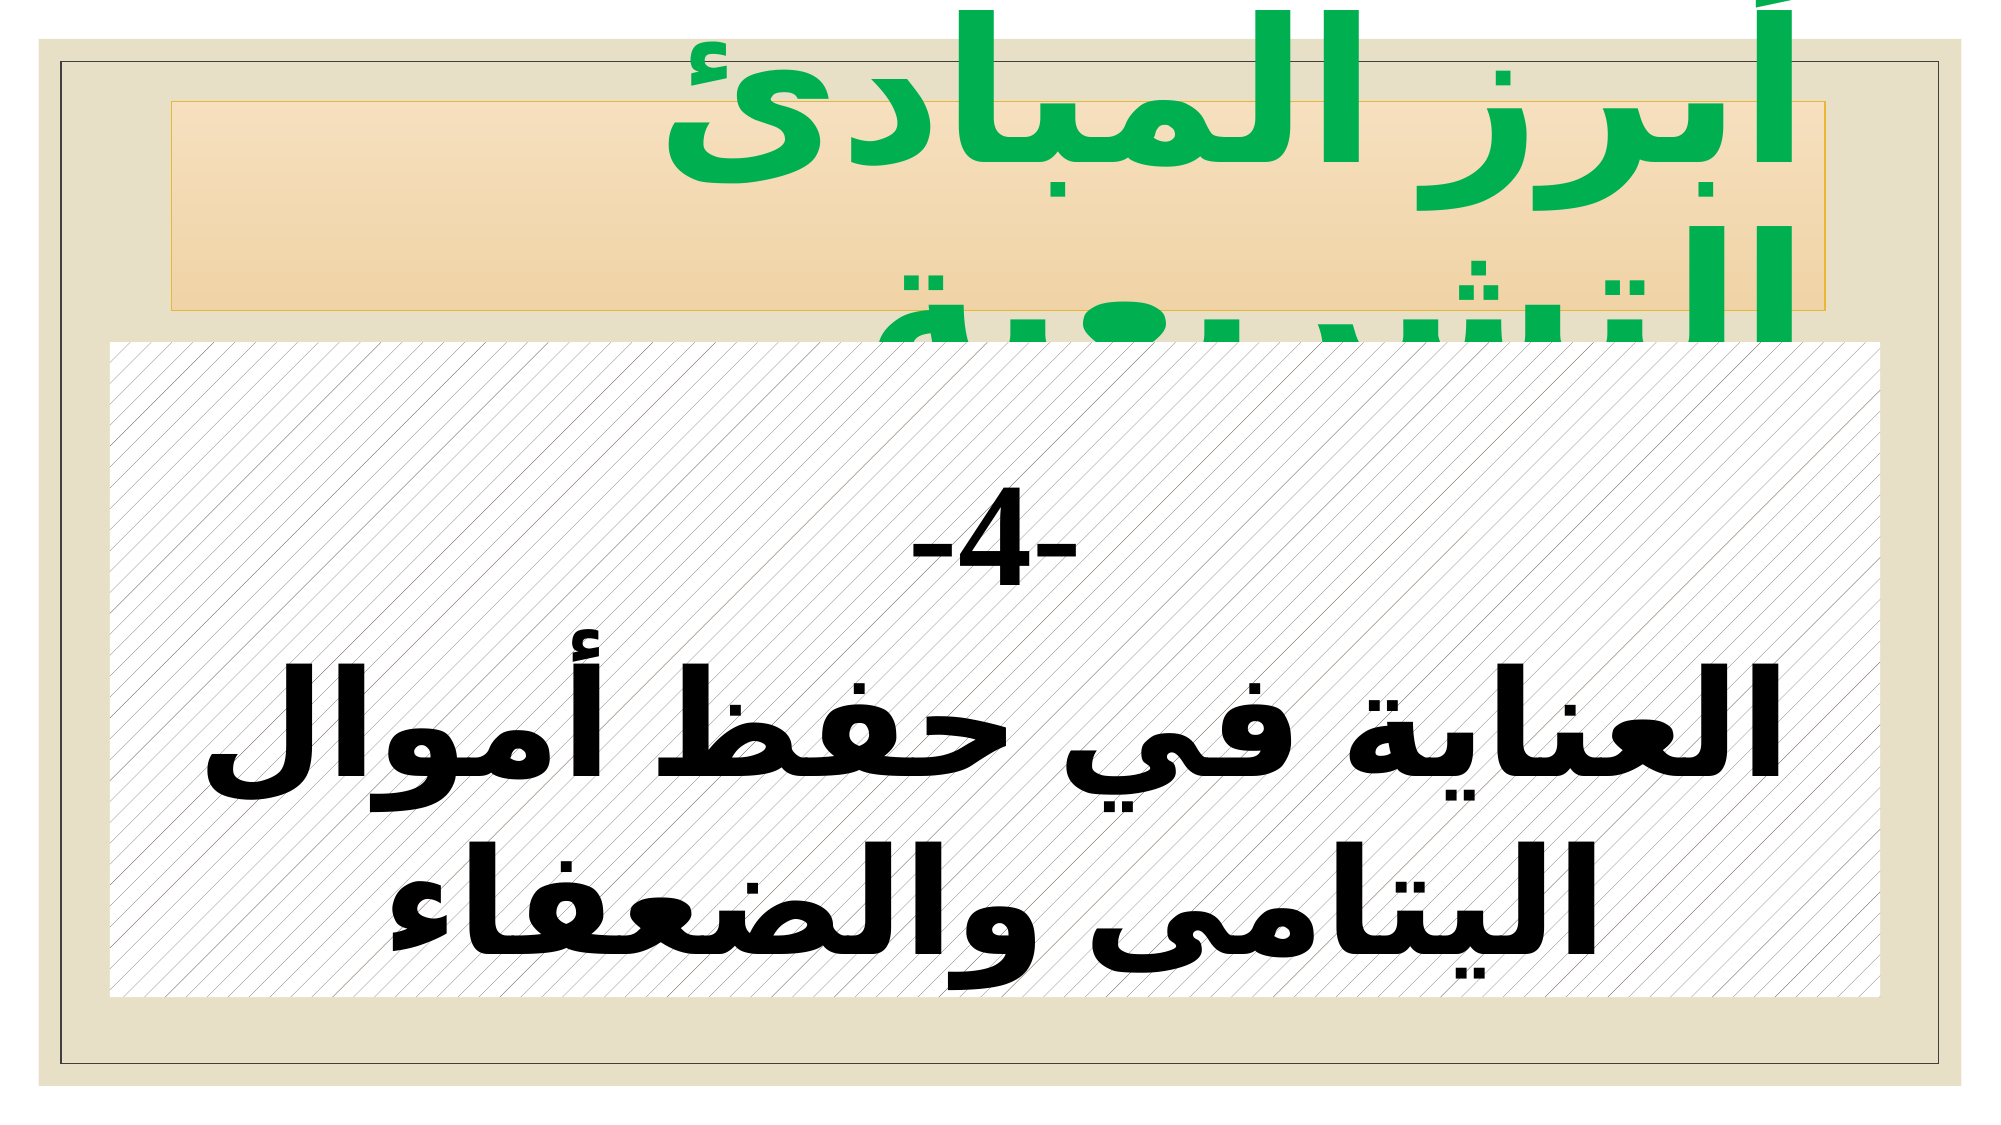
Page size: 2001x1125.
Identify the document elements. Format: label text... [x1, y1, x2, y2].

title أبرز المبادئ التشريعية [171, 101, 1826, 311]
list -4- العناية في حفظ أموال اليتامى والضعفاء [109, 342, 1881, 998]
